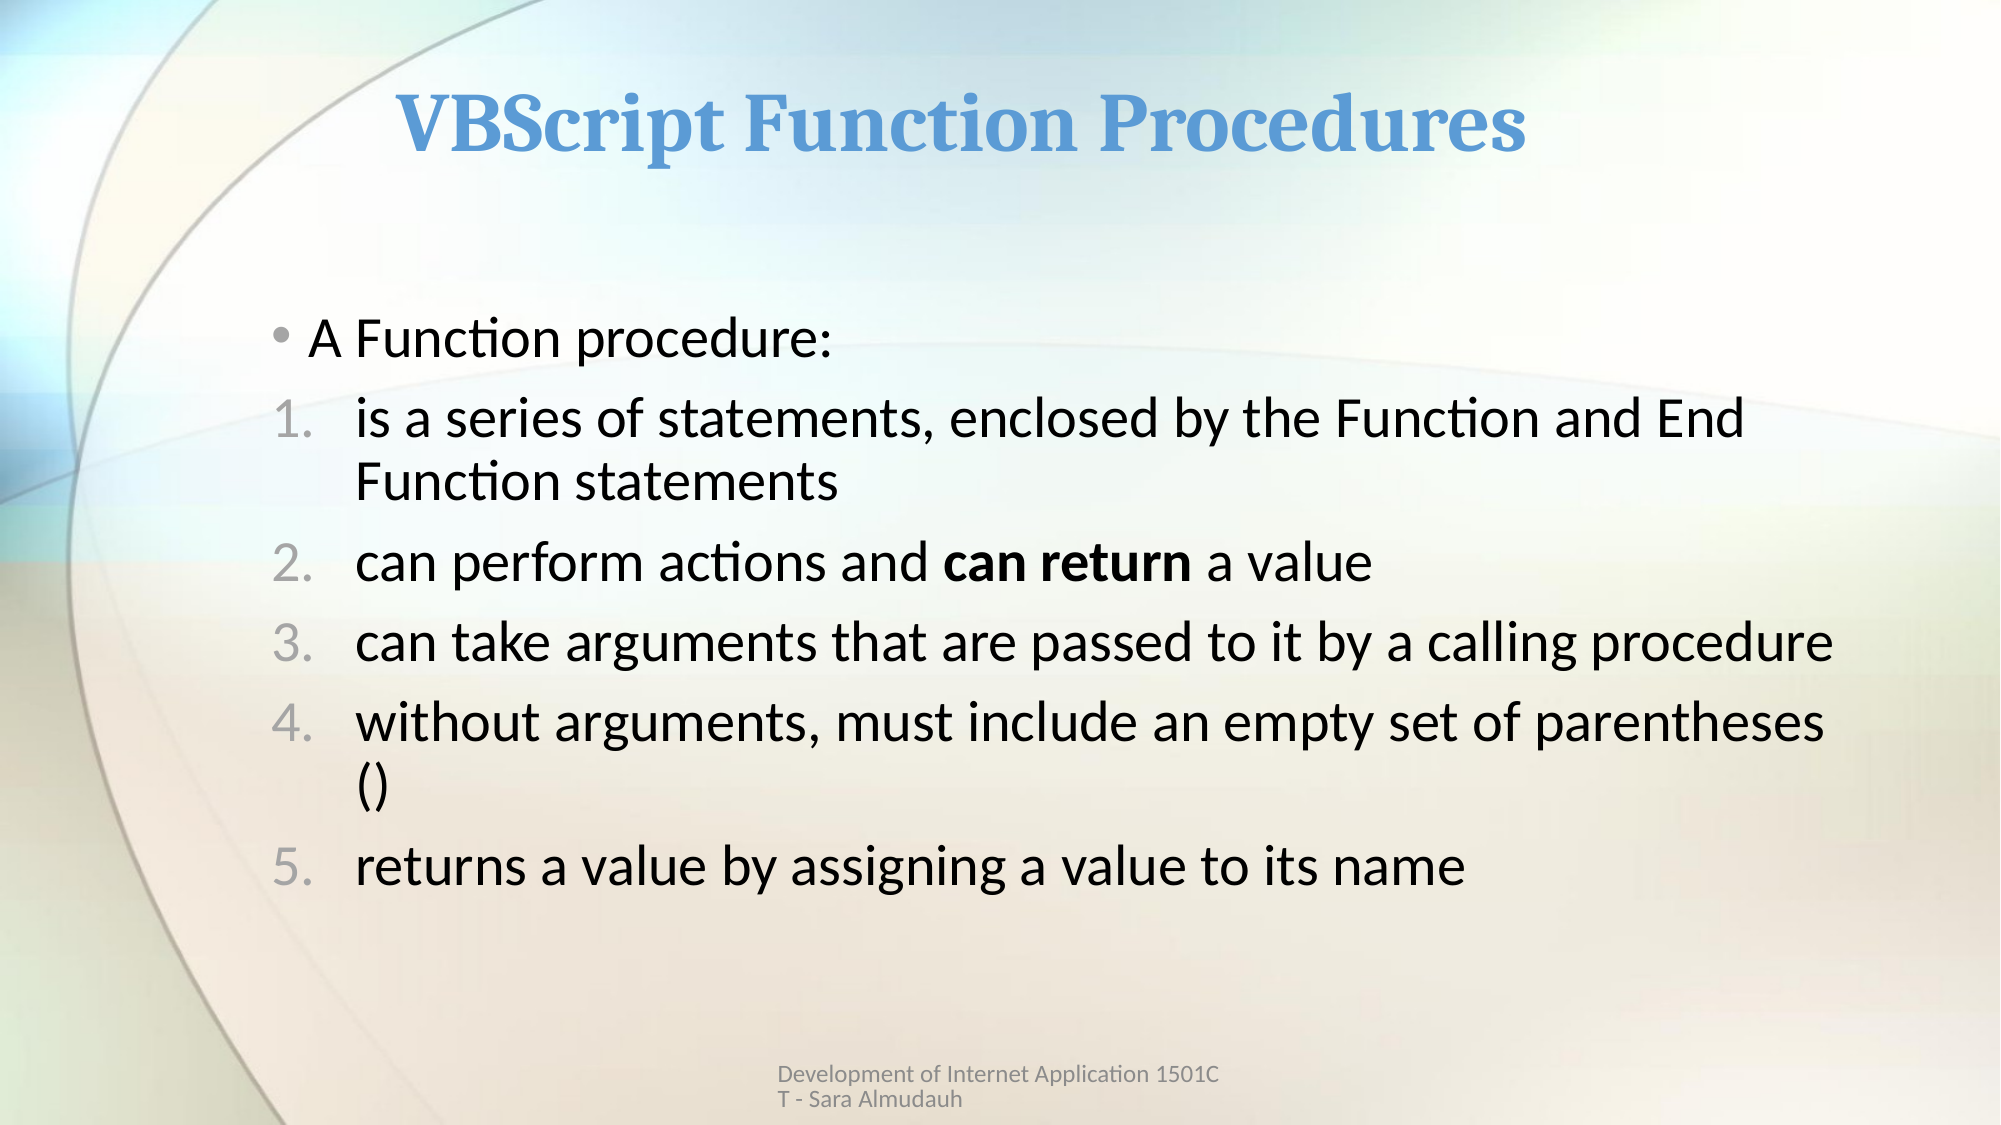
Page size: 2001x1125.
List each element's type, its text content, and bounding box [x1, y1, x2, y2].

picture [0, 0, 2001, 1125]
title VBScript Function Procedures [381, 59, 1863, 278]
footer Development of Internet Application 1501CT - Sara Almudauh [762, 1042, 1238, 1103]
list A Function procedure: is a series of statements, enclosed by the Function and End Function statements can perform actions and can return a value can take arguments that are passed to it by a calling procedure without arguments, must include an empty set of parentheses () returns a value by assigning a value to its name [256, 299, 1863, 1014]
